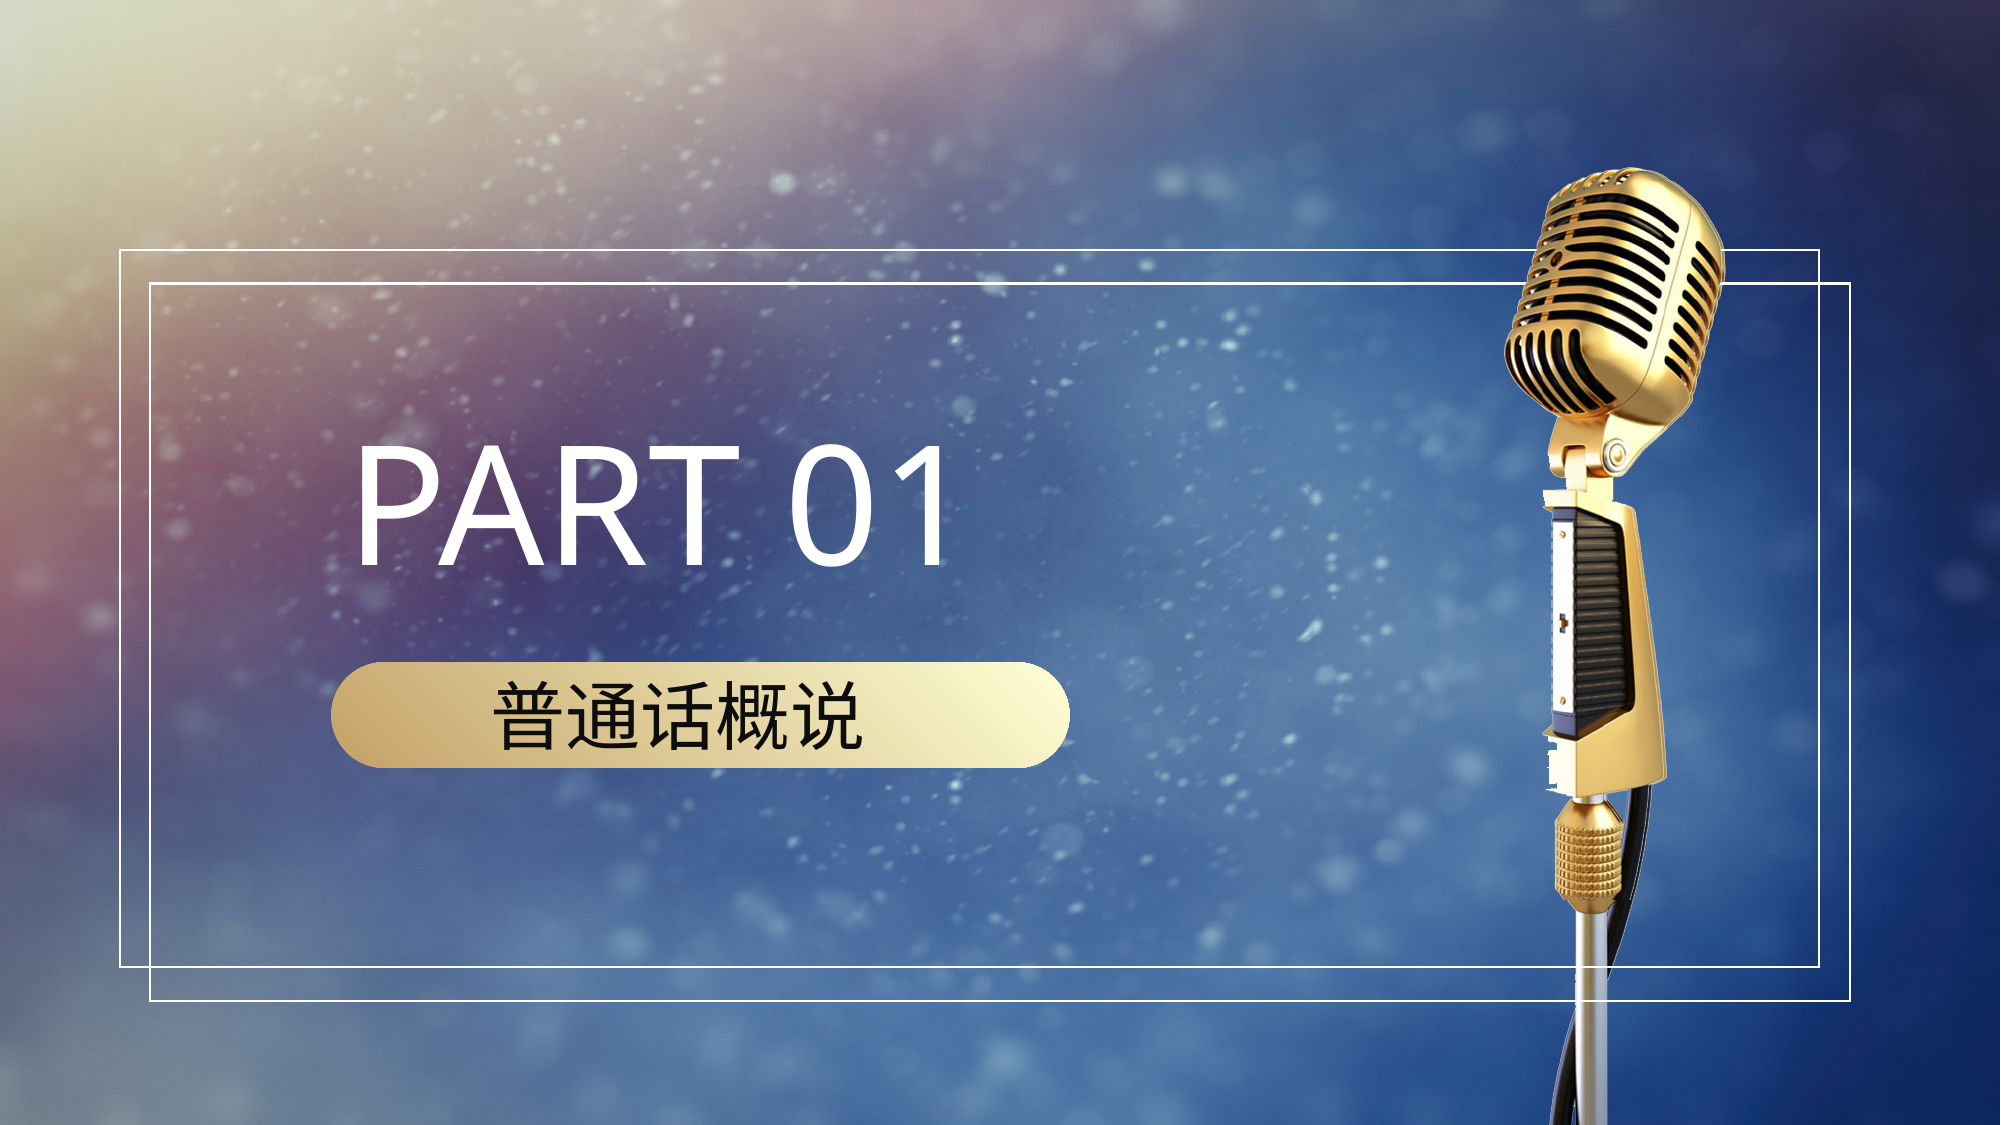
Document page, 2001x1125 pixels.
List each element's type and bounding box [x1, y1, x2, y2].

text_box [149, 968, 1181, 1002]
picture [0, 0, 2000, 1125]
text_box [119, 249, 1181, 968]
